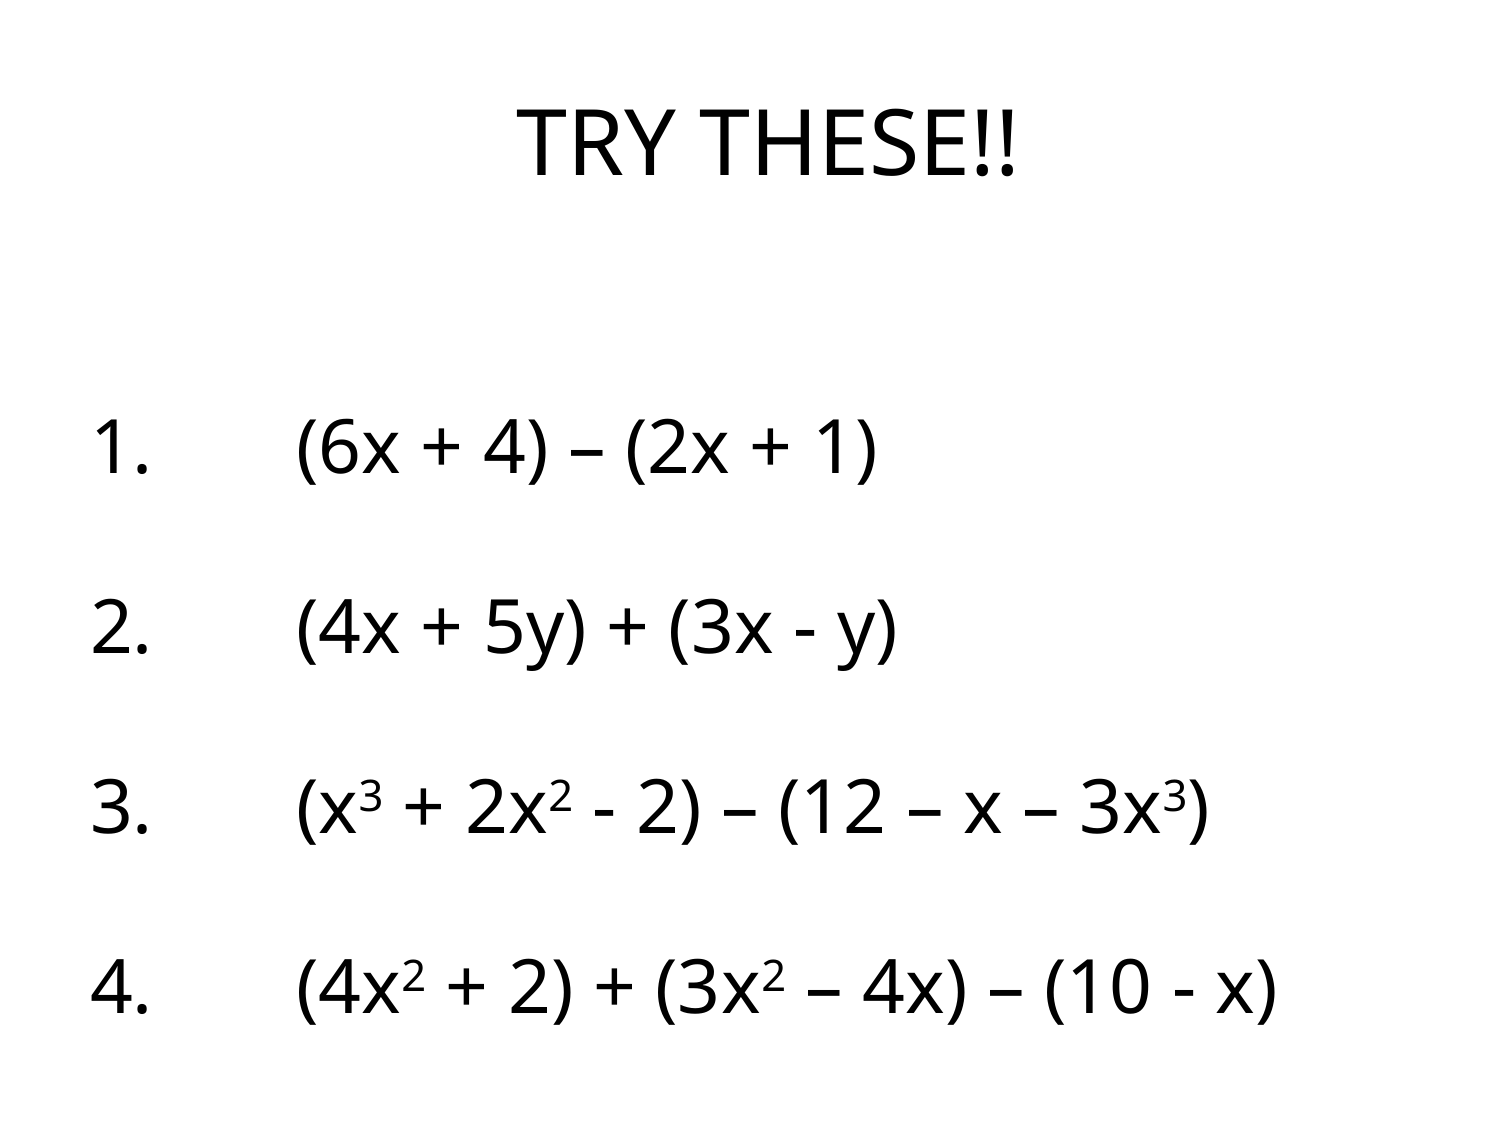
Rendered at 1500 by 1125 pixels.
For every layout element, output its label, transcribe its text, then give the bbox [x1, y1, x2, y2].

title TRY THESE!! [75, 45, 1463, 233]
list 1. (6x + 4) – (2x + 1) 2. (4x + 5y) + (3x - y) 3. (x3 + 2x2 - 2) – (12 – x – 3x3) 4. (4x2 + 2) + (3x2 – 4x) – (10 - x) [75, 325, 1425, 1042]
